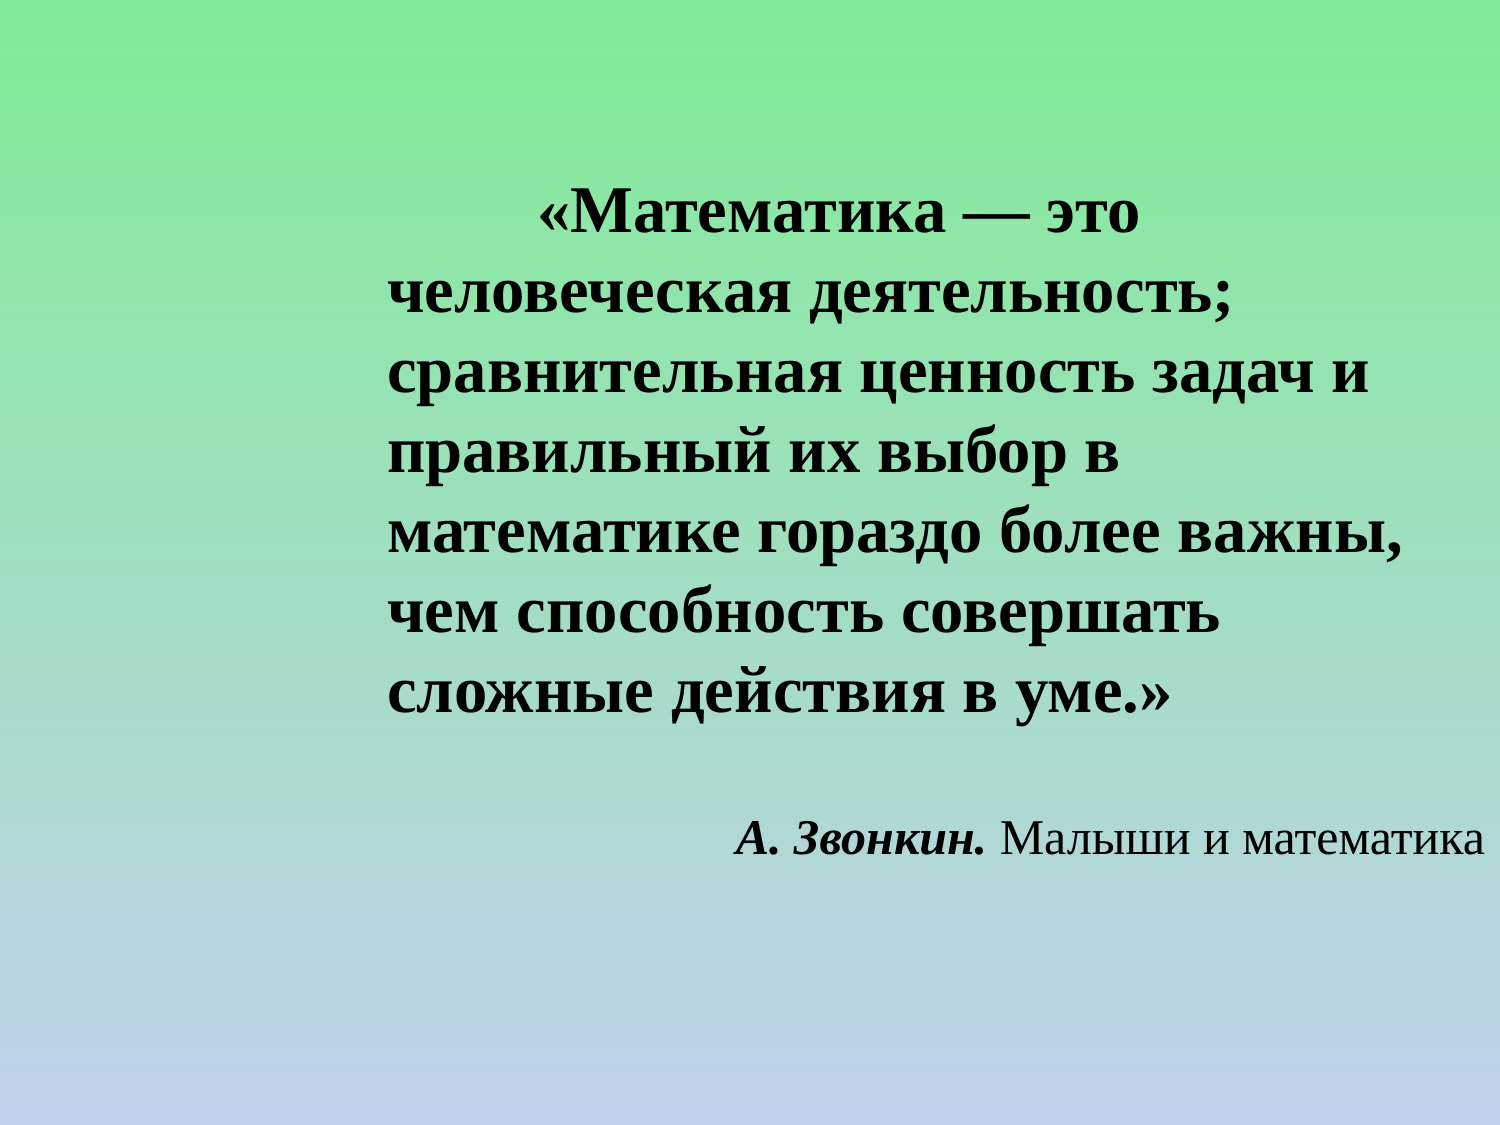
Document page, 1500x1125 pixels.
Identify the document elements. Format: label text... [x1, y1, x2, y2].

text_box А. Звонкин. Малыши и математика [632, 796, 1500, 962]
title «Математика — это человеческая деятельность; сравнительная ценность задач и правильный их выбор в математике гораздо более важны, чем способность совершать сложные действия в уме.» [371, 152, 1500, 740]
